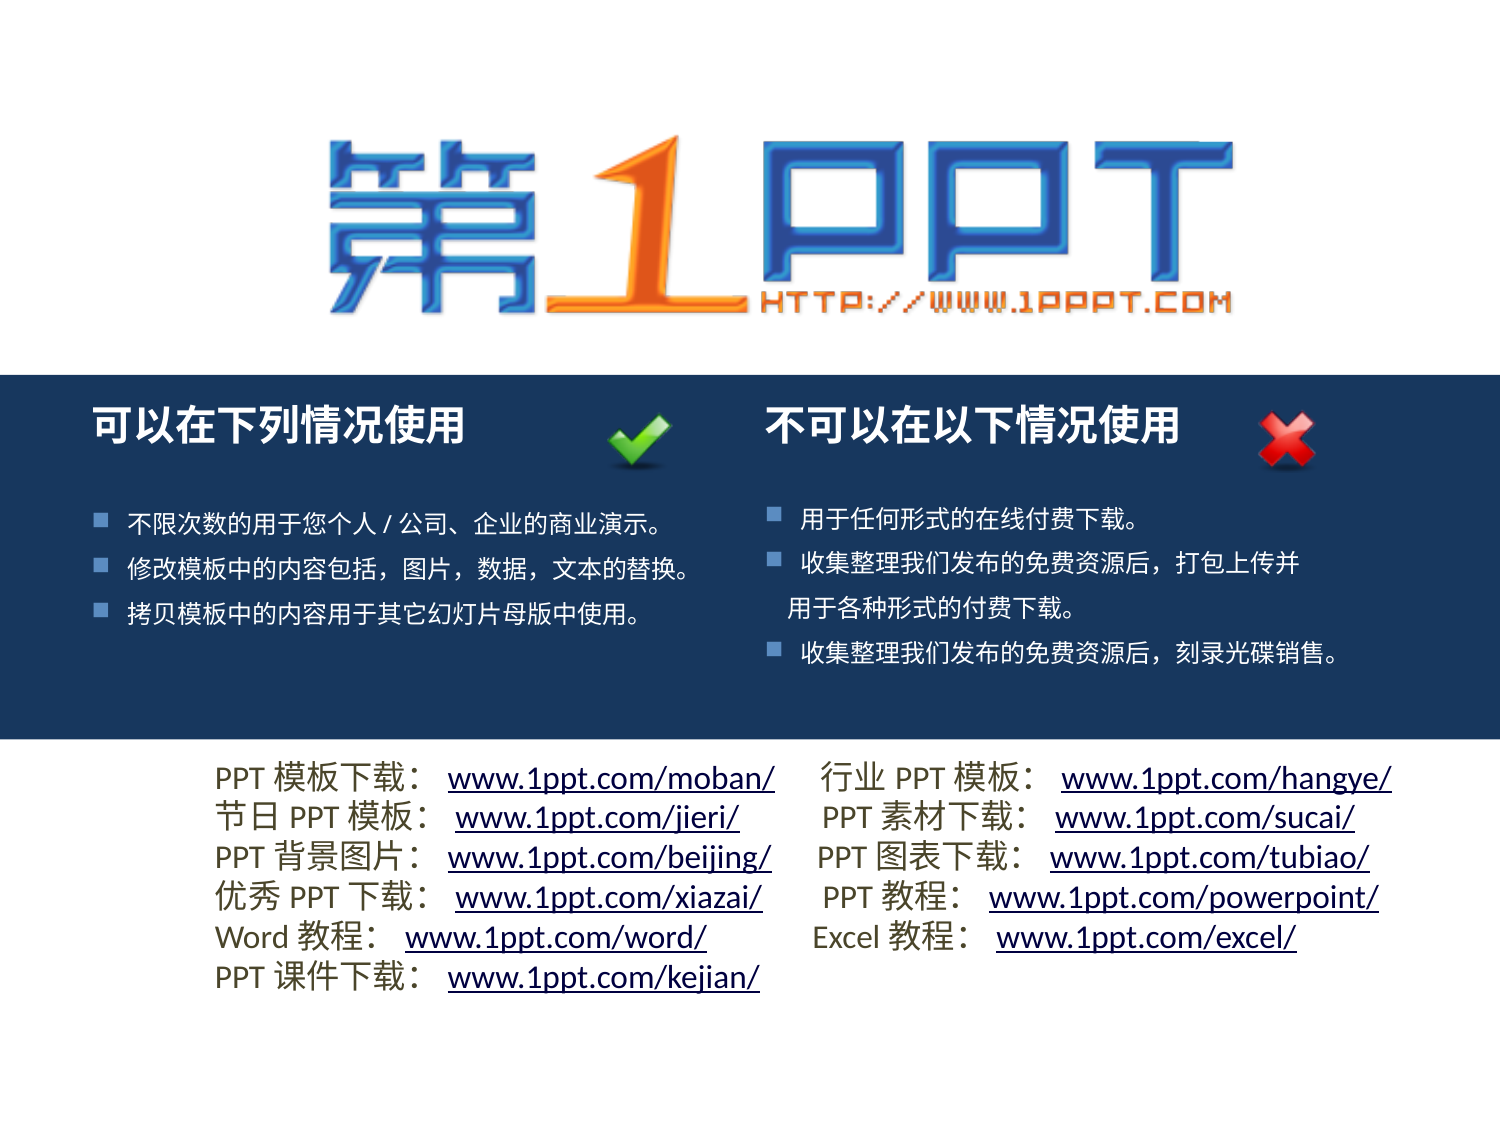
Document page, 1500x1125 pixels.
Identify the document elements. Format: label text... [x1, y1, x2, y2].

text_box 不可以在以下情况使用 用于任何形式的在线付费下载。 收集整理我们发布的免费资源后，打包上传并 用于各种形式的付费下载。 收集整理我们发布的免费资源后，刻录光碟销售。 [750, 391, 1424, 716]
picture [307, 117, 1259, 339]
text_box 可以在下列情况使用 不限次数的用于您个人/公司、企业的商业演示。 修改模板中的内容包括，图片，数据，文本的替换。 拷贝模板中的内容用于其它幻灯片母版中使用。 [76, 391, 750, 716]
picture [607, 407, 673, 473]
picture [1253, 407, 1319, 473]
text_box PPT模板下载：www.1ppt.com/moban/ 行业PPT模板：www.1ppt.com/hangye/ 节日PPT模板：www.1ppt.com/jieri/ PPT素材下载：www.1ppt.com/sucai/ PPT背景图片：www.1ppt.com/beijing/ PPT图表下载：www.1ppt.com/tubiao/ 优秀PPT下载：www.1ppt.com/xiazai/ PPT教程：www.1ppt.com/powerpoint/ Word教程：www.1ppt.com/word/ Excel教程：www.1ppt.com/excel/ PPT课件下载：www.1ppt.com/kejian/ [198, 740, 1500, 1096]
text_box [0, 374, 1500, 740]
